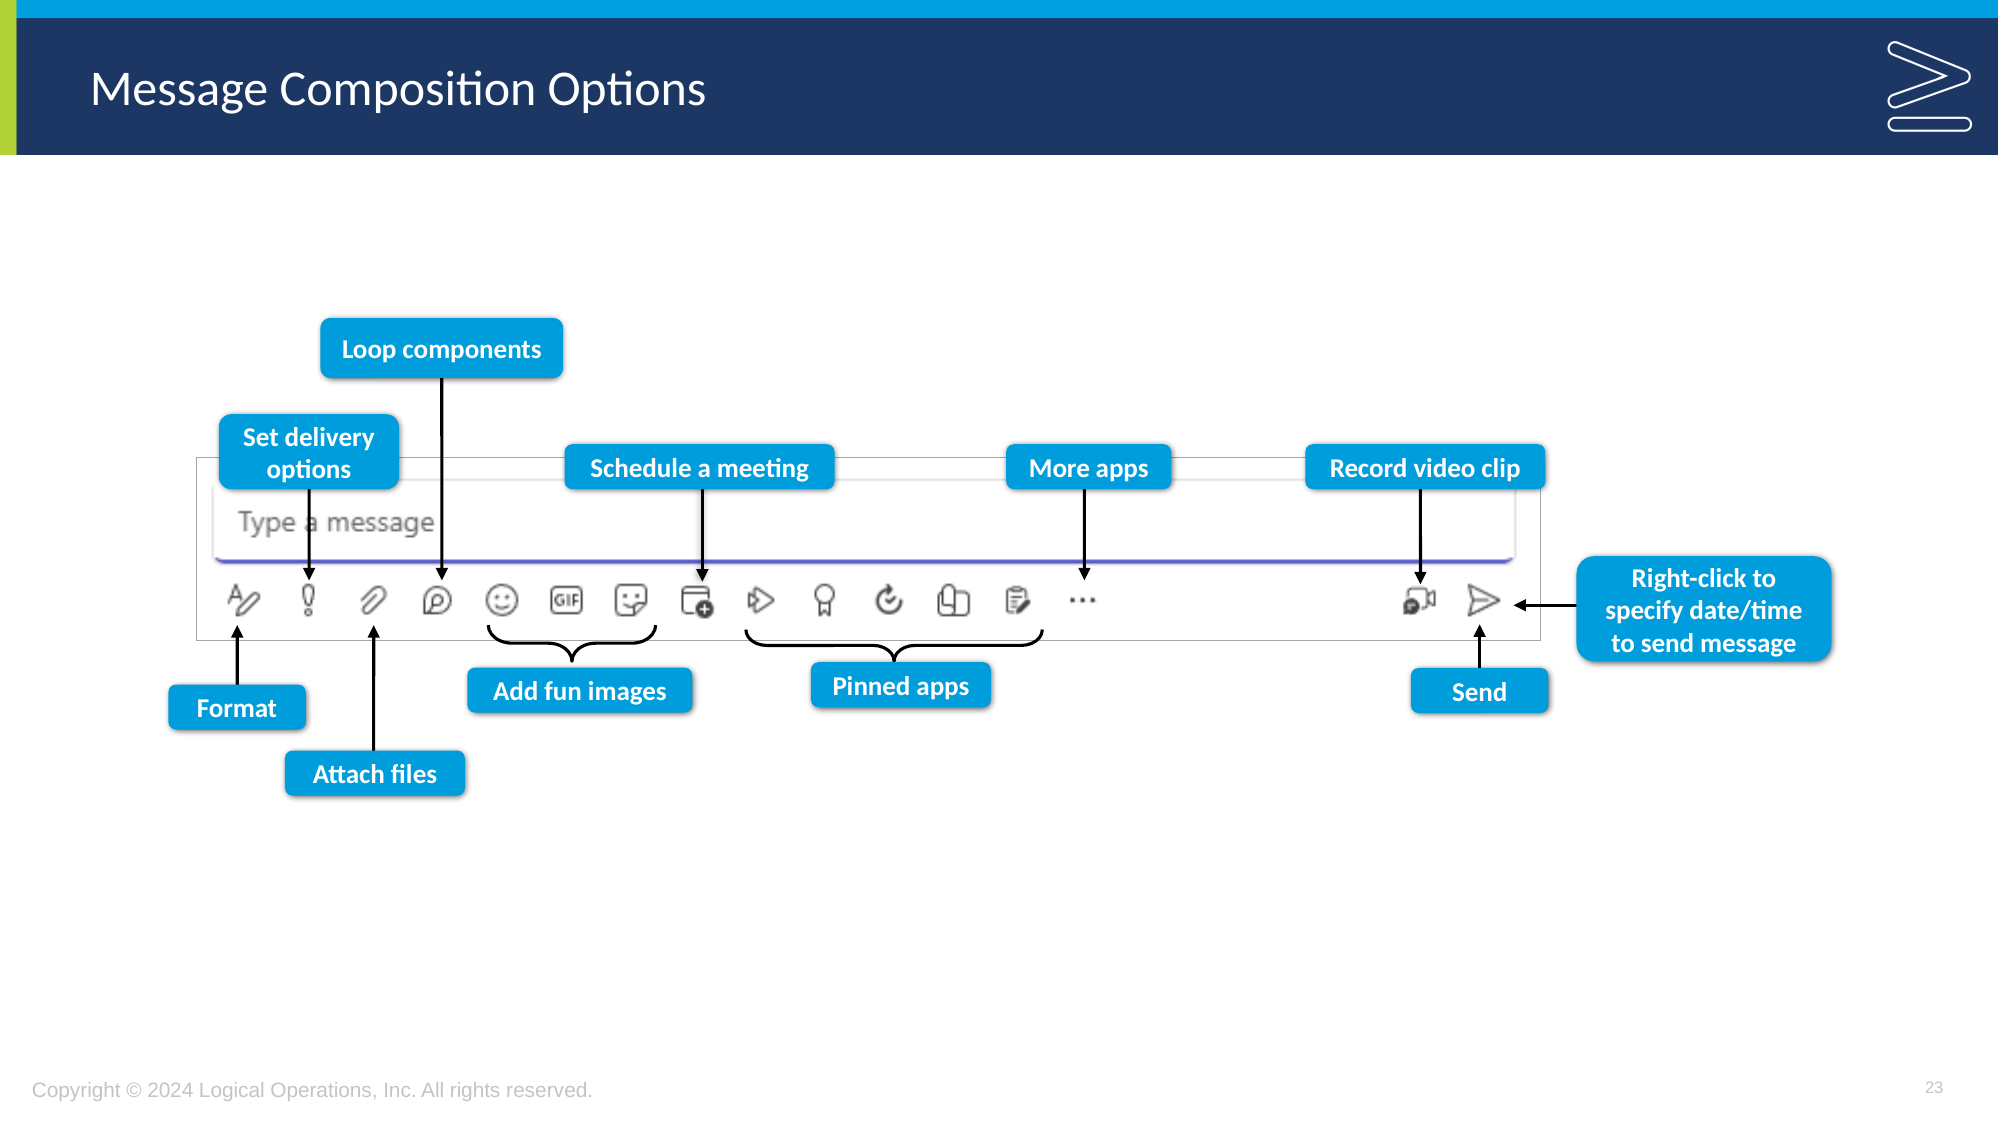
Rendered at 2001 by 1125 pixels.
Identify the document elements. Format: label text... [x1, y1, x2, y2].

text_box [168, 235, 2000, 808]
slide_number 23 [1491, 1057, 1959, 1118]
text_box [168, 317, 1832, 796]
title Message Composition Options [74, 16, 1850, 155]
picture [1850, 19, 1998, 155]
picture [0, 0, 74, 155]
